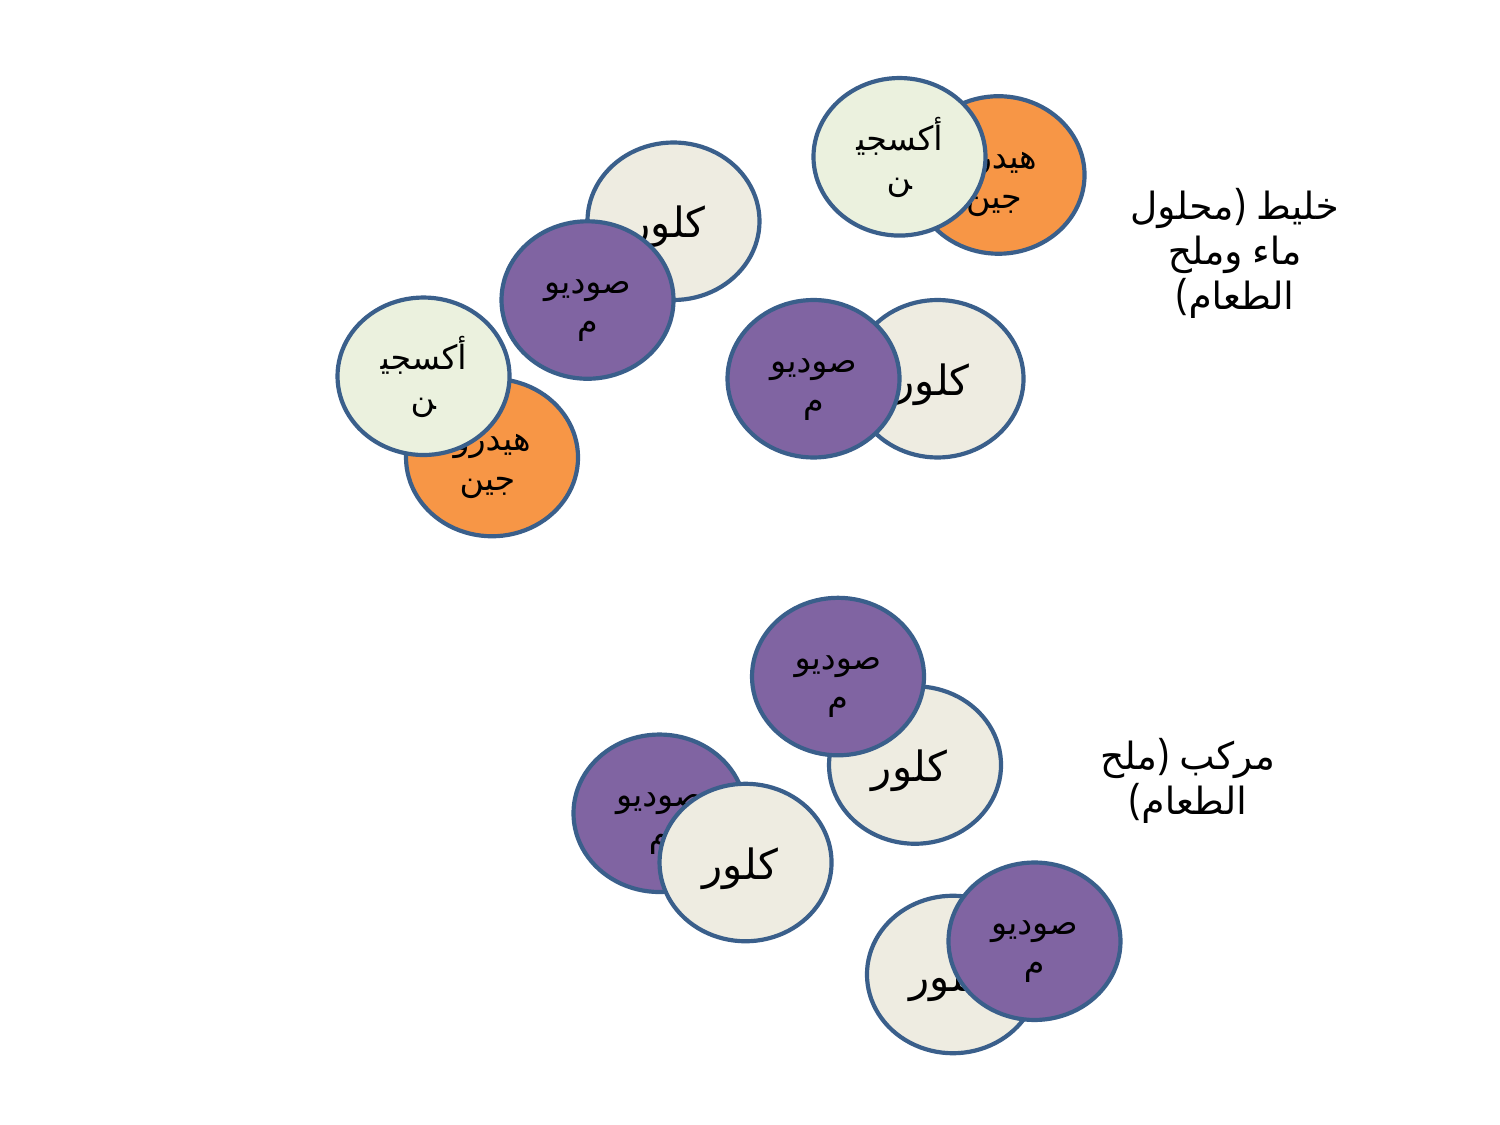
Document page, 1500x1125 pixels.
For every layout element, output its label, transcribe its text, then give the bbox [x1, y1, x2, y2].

text_box صوديوم [749, 595, 927, 758]
text_box خليط (محلول ماء وملح الطعام) [1109, 174, 1360, 325]
text_box صوديوم [499, 219, 676, 381]
text_box كلور [585, 140, 762, 303]
text_box صوديوم [946, 860, 1123, 1023]
text_box كلور [657, 781, 834, 944]
text_box أكسجين [811, 75, 988, 238]
text_box كلور [826, 684, 1004, 846]
text_box كلور [876, 297, 1026, 460]
text_box صوديوم [725, 297, 902, 460]
text_box هيدروجين [935, 94, 1087, 256]
text_box أكسجين [335, 295, 512, 458]
text_box مركب (ملح الطعام) [1062, 724, 1313, 830]
text_box صوديوم [571, 732, 741, 895]
text_box كلور [864, 893, 1025, 1056]
text_box هيدروجين [403, 378, 581, 539]
